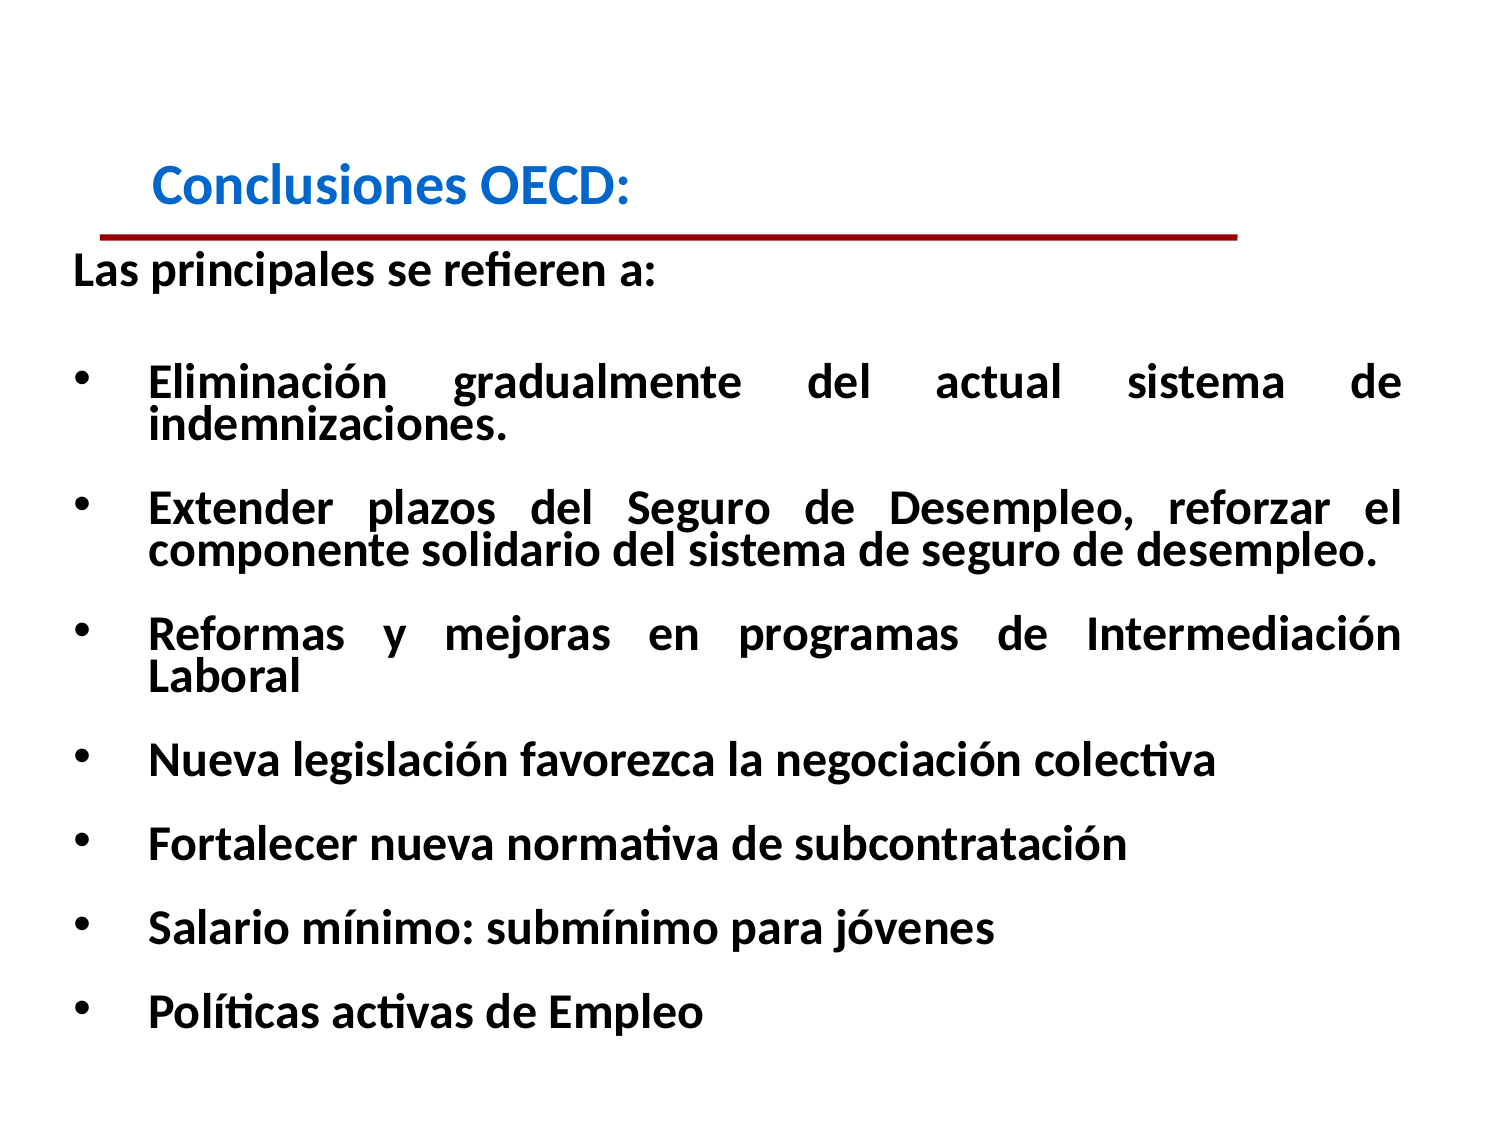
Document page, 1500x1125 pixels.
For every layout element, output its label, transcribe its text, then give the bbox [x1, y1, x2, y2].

text_box Las principales se refieren a: Eliminación gradualmente del actual sistema de indemnizaciones. Extender plazos del Seguro de Desempleo, reforzar el componente solidario del sistema de seguro de desempleo. Reformas y mejoras en programas de Intermediación Laboral Nueva legislación favorezca la negociación colectiva Fortalecer nueva normativa de subcontratación Salario mínimo: submínimo para jóvenes Políticas activas de Empleo [58, 246, 1418, 1043]
text_box Conclusiones OECD: [137, 125, 1350, 238]
